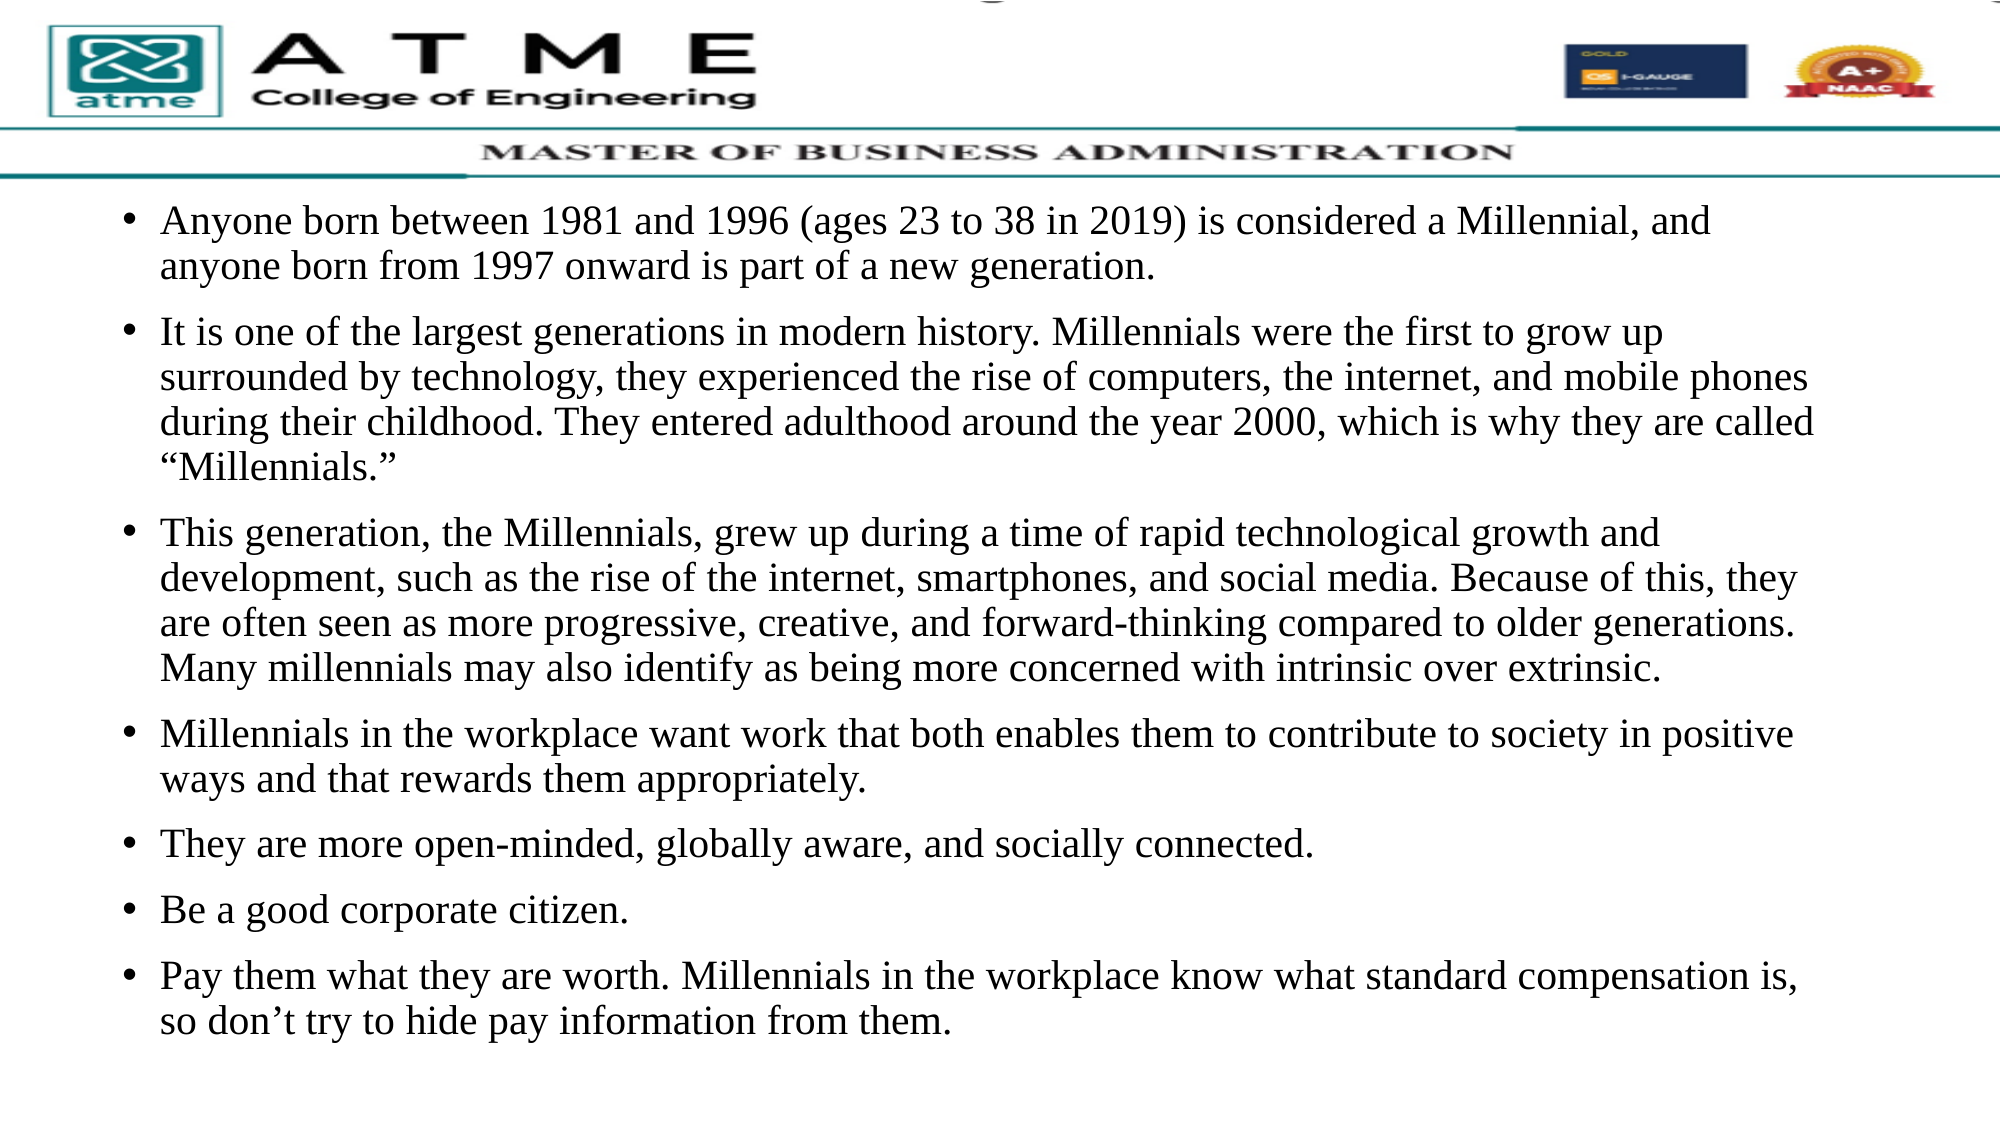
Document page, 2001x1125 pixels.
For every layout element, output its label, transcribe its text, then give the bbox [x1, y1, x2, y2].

picture [0, 1, 2000, 180]
list Anyone born between 1981 and 1996 (ages 23 to 38 in 2019) is considered a Millennial, and anyone born from 1997 onward is part of a new generation. It is one of the largest generations in modern history. Millennials were the first to grow up surrounded by technology, they experienced the rise of computers, the internet, and mobile phones during their childhood. They entered adulthood around the year 2000, which is why they are called “Millennials.” This generation, the Millennials, grew up during a time of rapid technological growth and development, such as the rise of the internet, smartphones, and social media. Because of this, they are often seen as more progressive, creative, and forward-thinking compared to older generations. Many millennials may also identify as being more concerned with intrinsic over extrinsic. Millennials in the workplace want work that both enables them to contribute to society in positive ways and that rewards them appropriately. They are more open-minded, globally aware, and socially connected. Be a good corporate citizen. Pay them what they are worth. Millennials in the workplace know what standard compensation is, so don’t try to hide pay information from them. [107, 191, 1833, 905]
